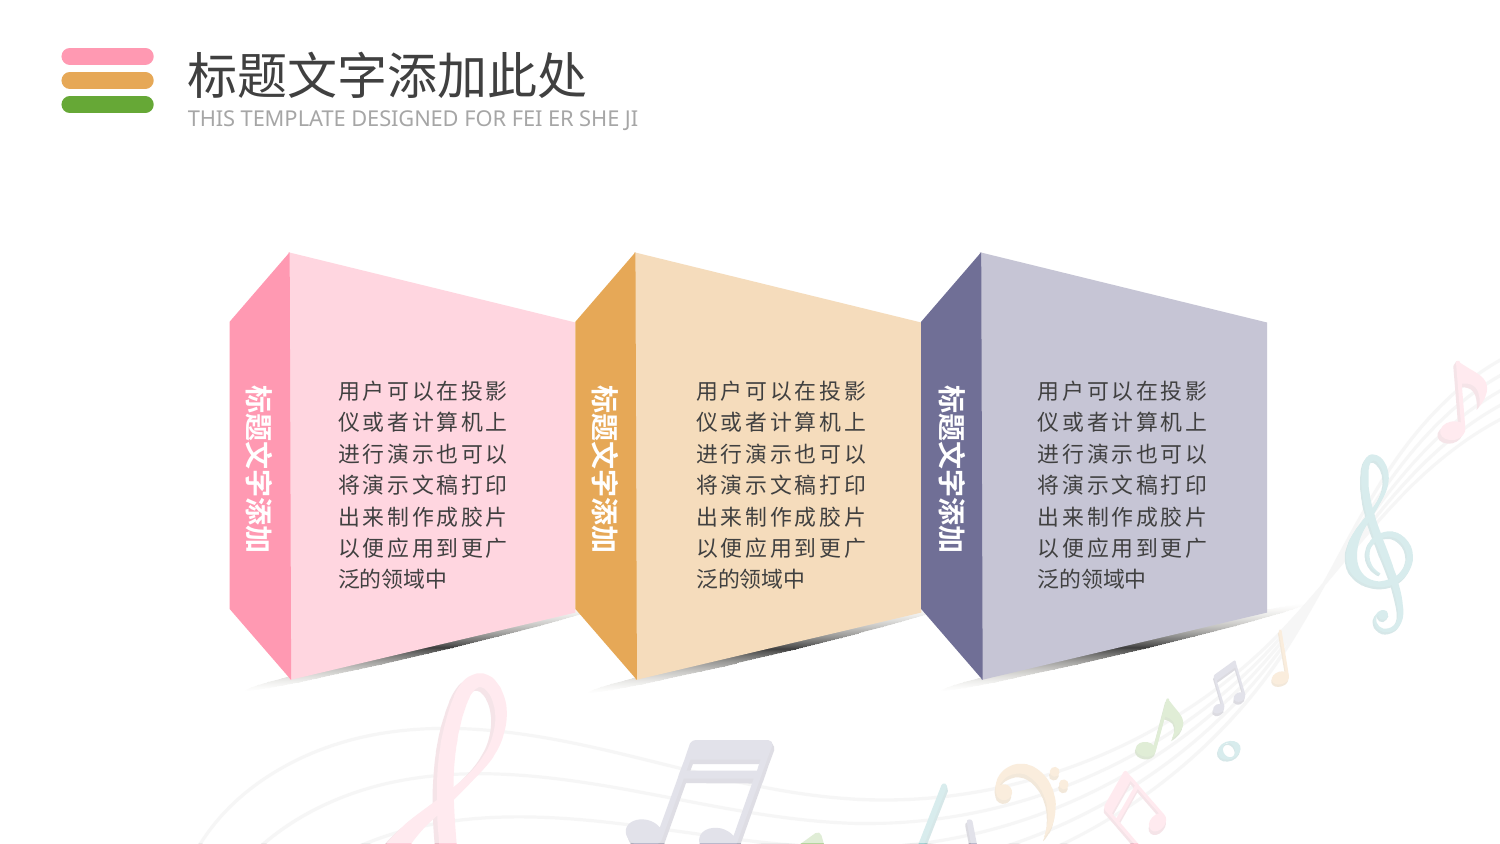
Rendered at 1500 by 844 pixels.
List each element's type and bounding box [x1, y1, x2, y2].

text_box [219, 252, 565, 680]
text_box [69, 56, 146, 105]
text_box [565, 252, 912, 680]
text_box [173, 37, 750, 139]
text_box [912, 252, 1311, 680]
